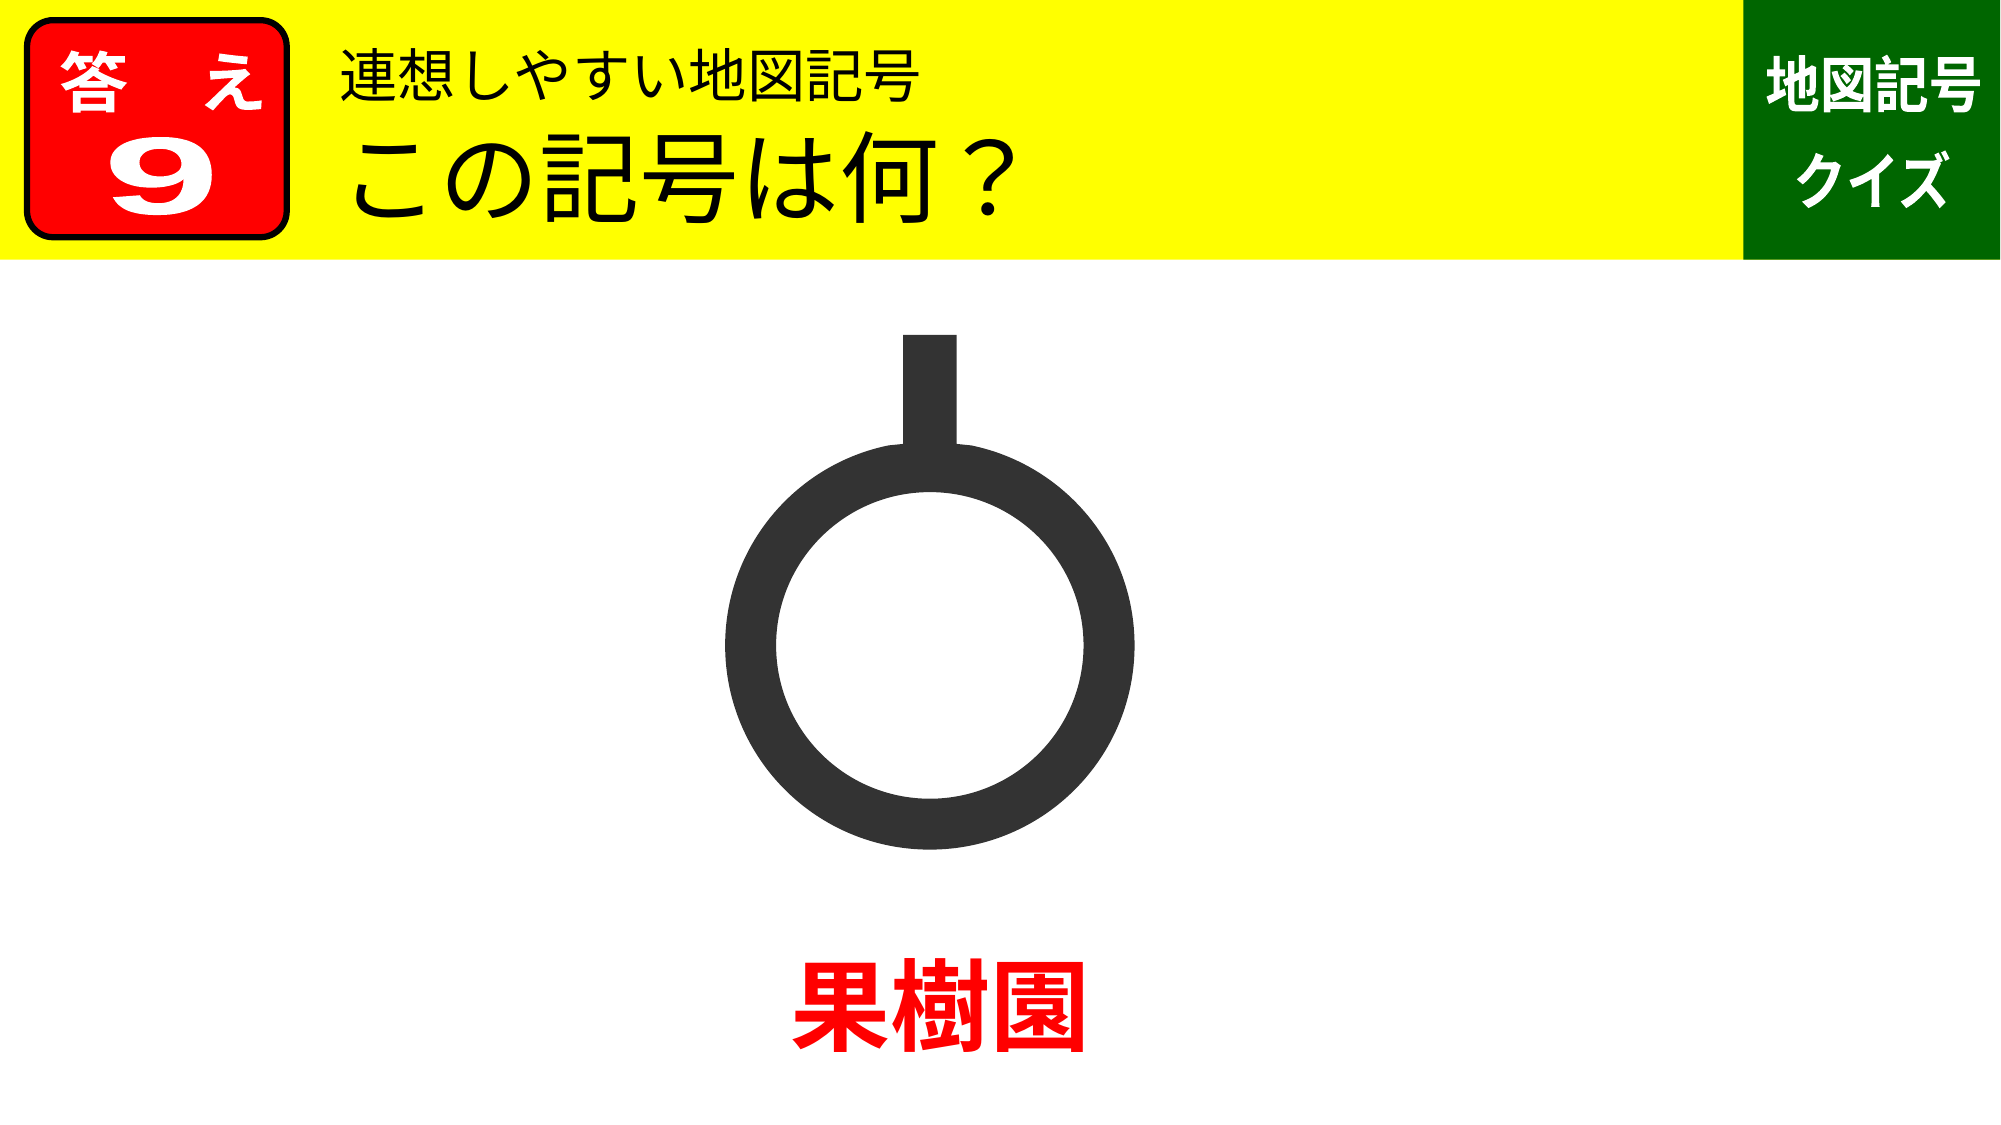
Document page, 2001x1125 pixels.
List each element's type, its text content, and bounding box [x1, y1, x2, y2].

text_box [725, 334, 1135, 850]
text_box 連想しやすい地図記号 [325, 32, 937, 117]
text_box 果樹園 [775, 936, 1106, 1071]
text_box この記号は何？ [324, 107, 1055, 243]
